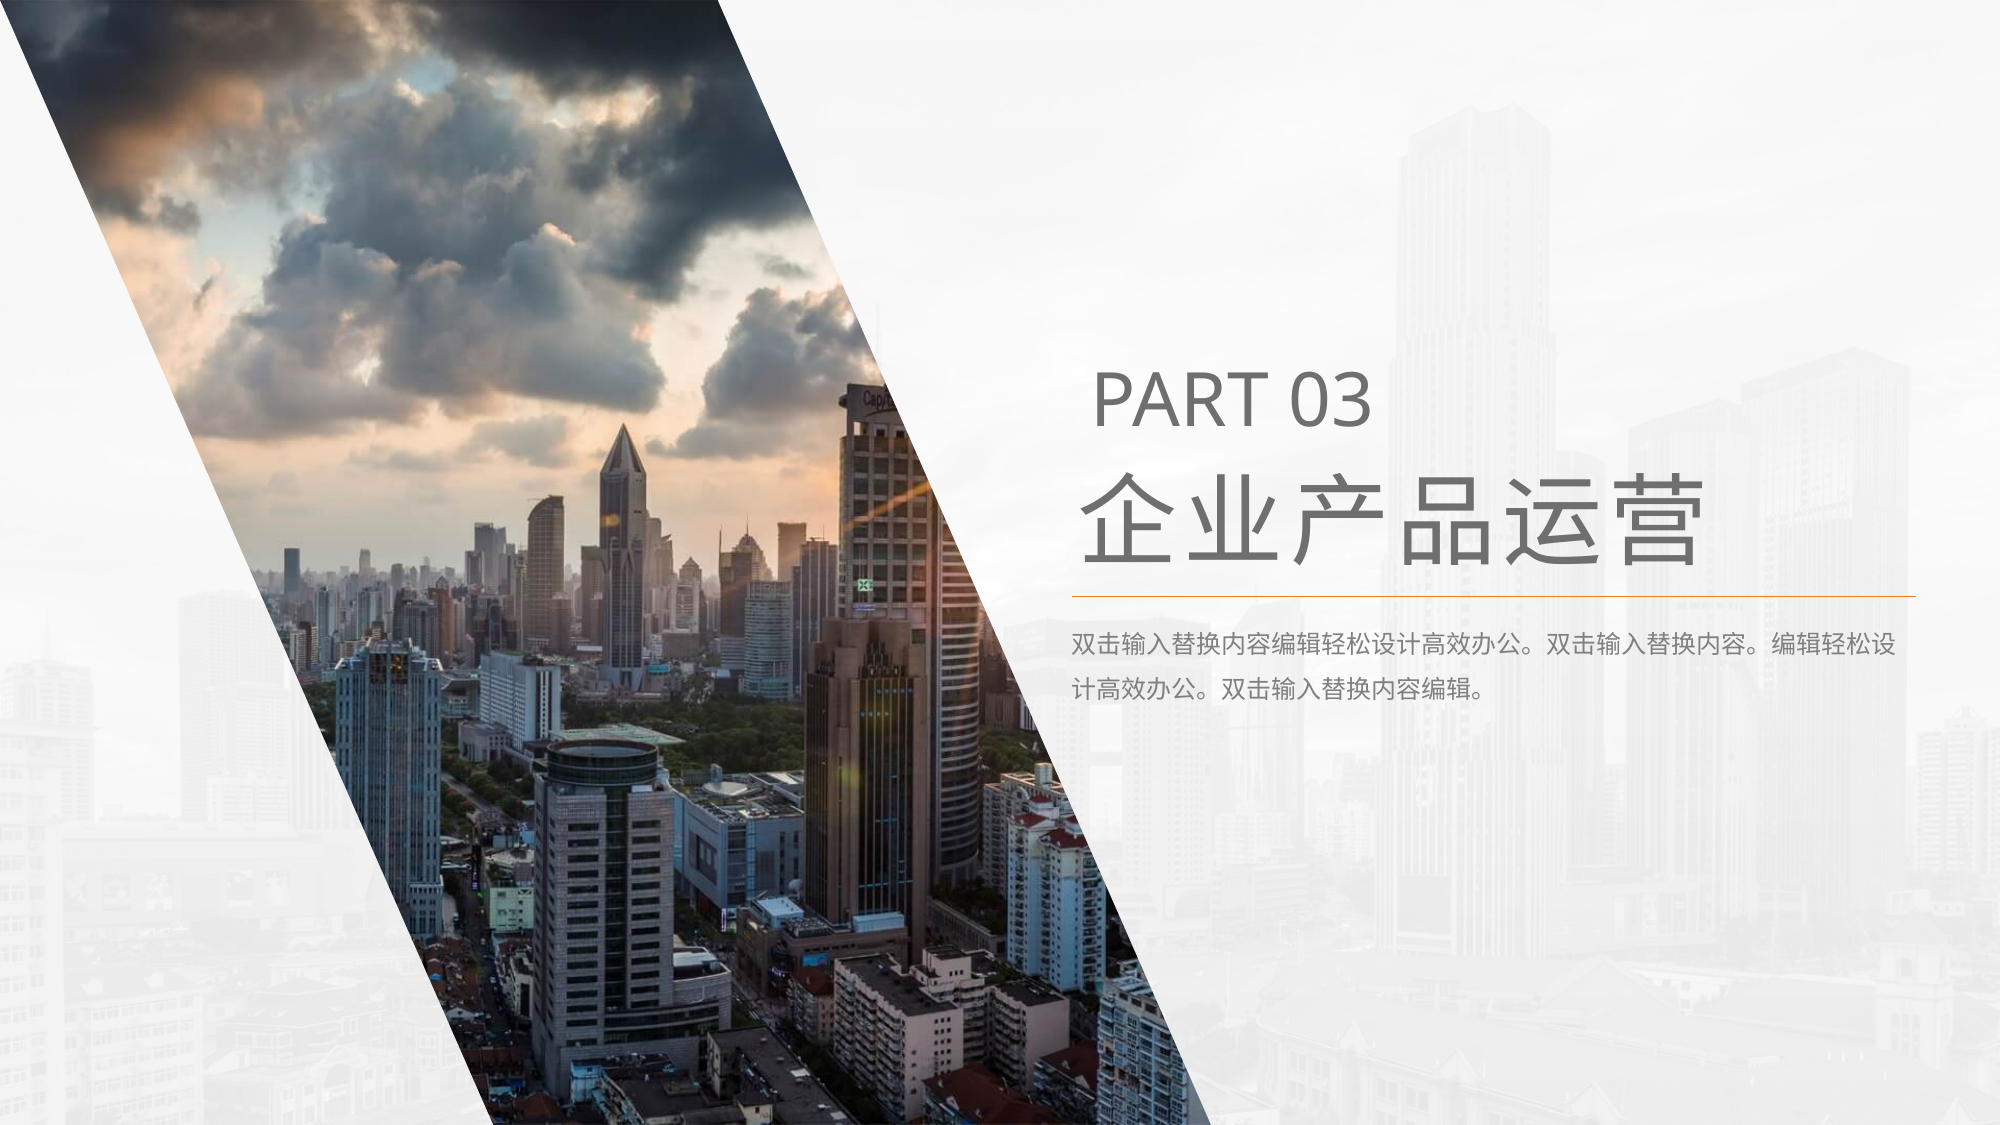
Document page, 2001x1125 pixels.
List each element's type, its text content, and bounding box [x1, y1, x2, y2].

text_box 企业产品运营 [1211, 457, 1710, 578]
text_box PART 03 [1211, 351, 1375, 442]
picture [0, 0, 1211, 1125]
text_box 双击输入替换内容编辑轻松设计高效办公。双击输入替换内容。编辑轻松设计高效办公。双击输入替换内容编辑。 [1211, 613, 1912, 704]
